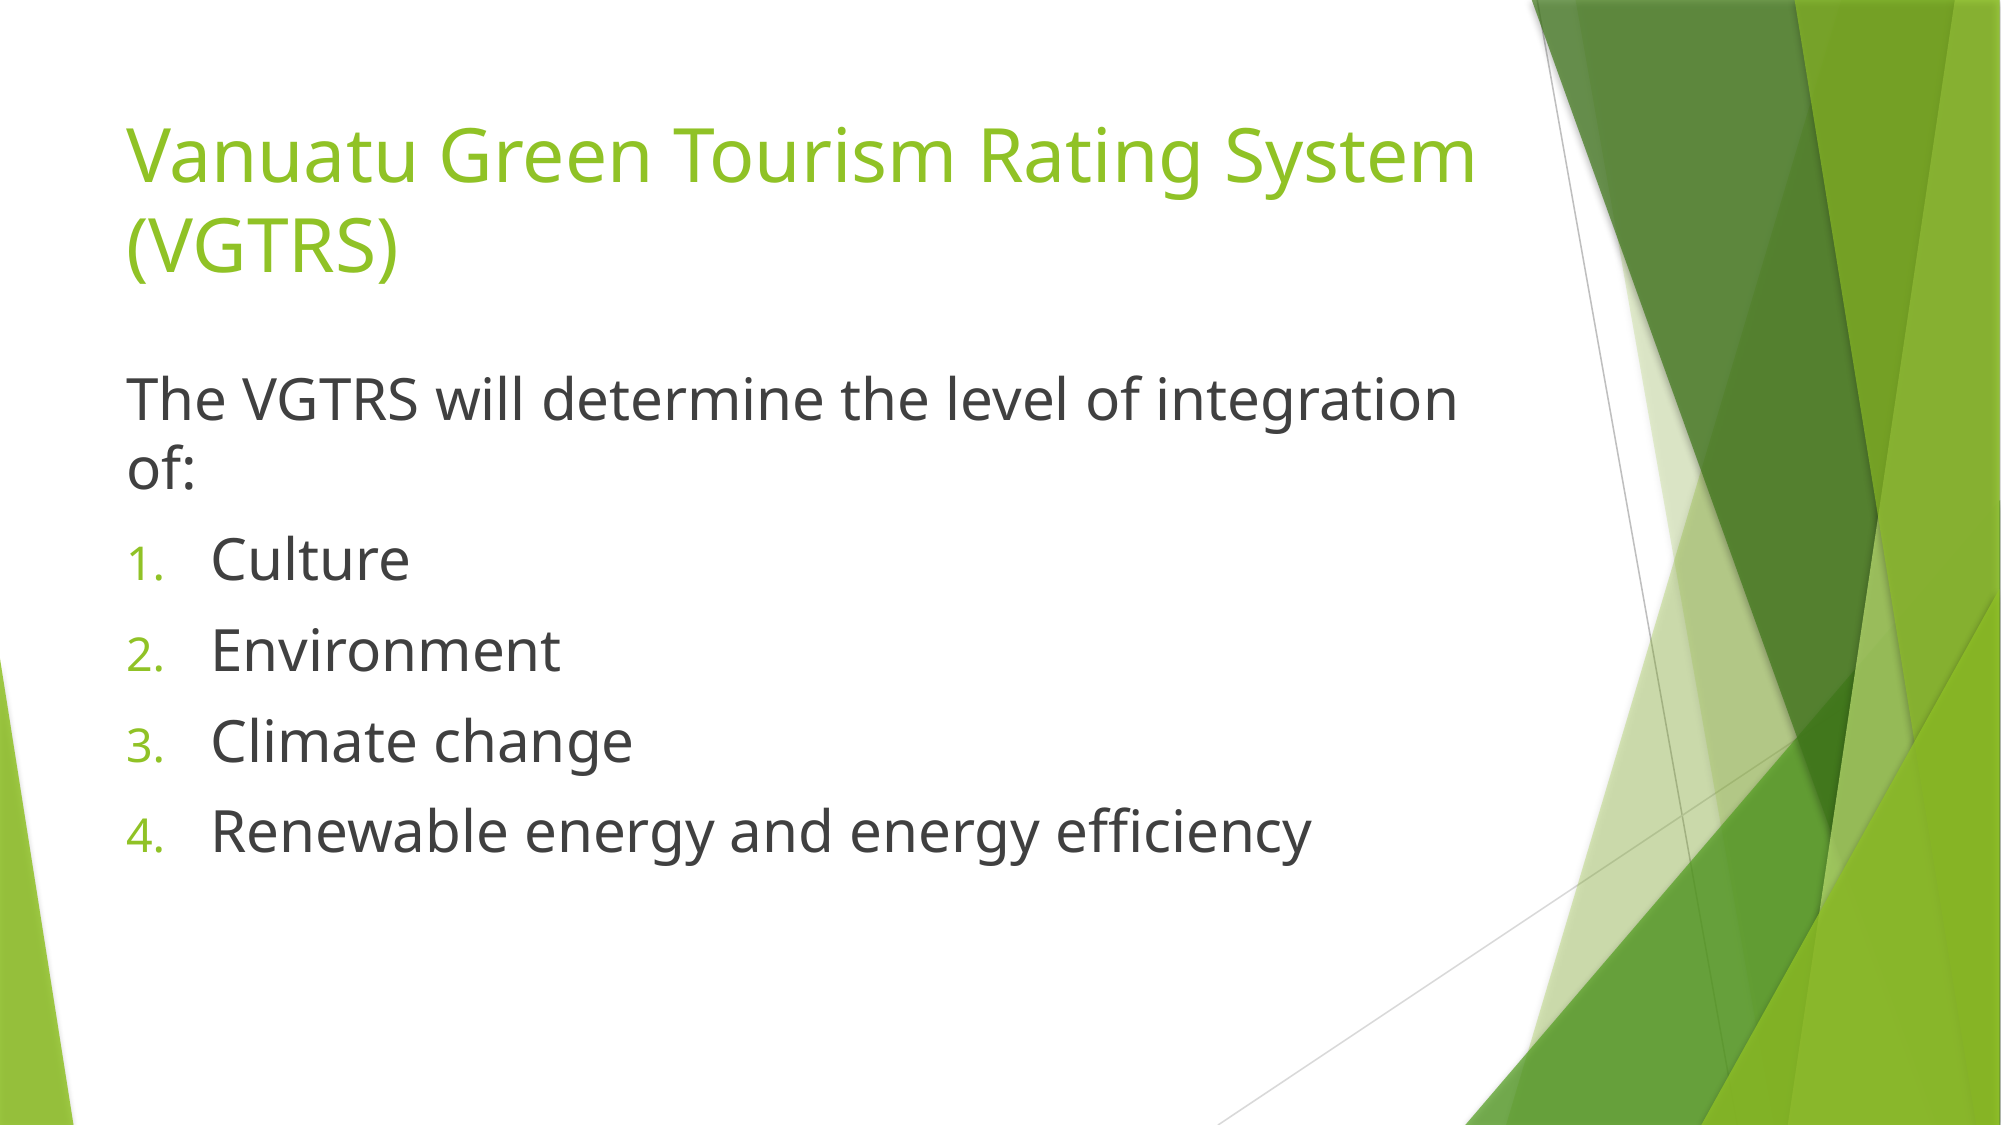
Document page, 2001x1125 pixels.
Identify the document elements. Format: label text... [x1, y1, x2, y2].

title Vanuatu Green Tourism Rating System (VGTRS) [111, 99, 1522, 317]
list The VGTRS will determine the level of integration of: Culture Environment Climate change Renewable energy and energy efficiency [111, 354, 1522, 992]
